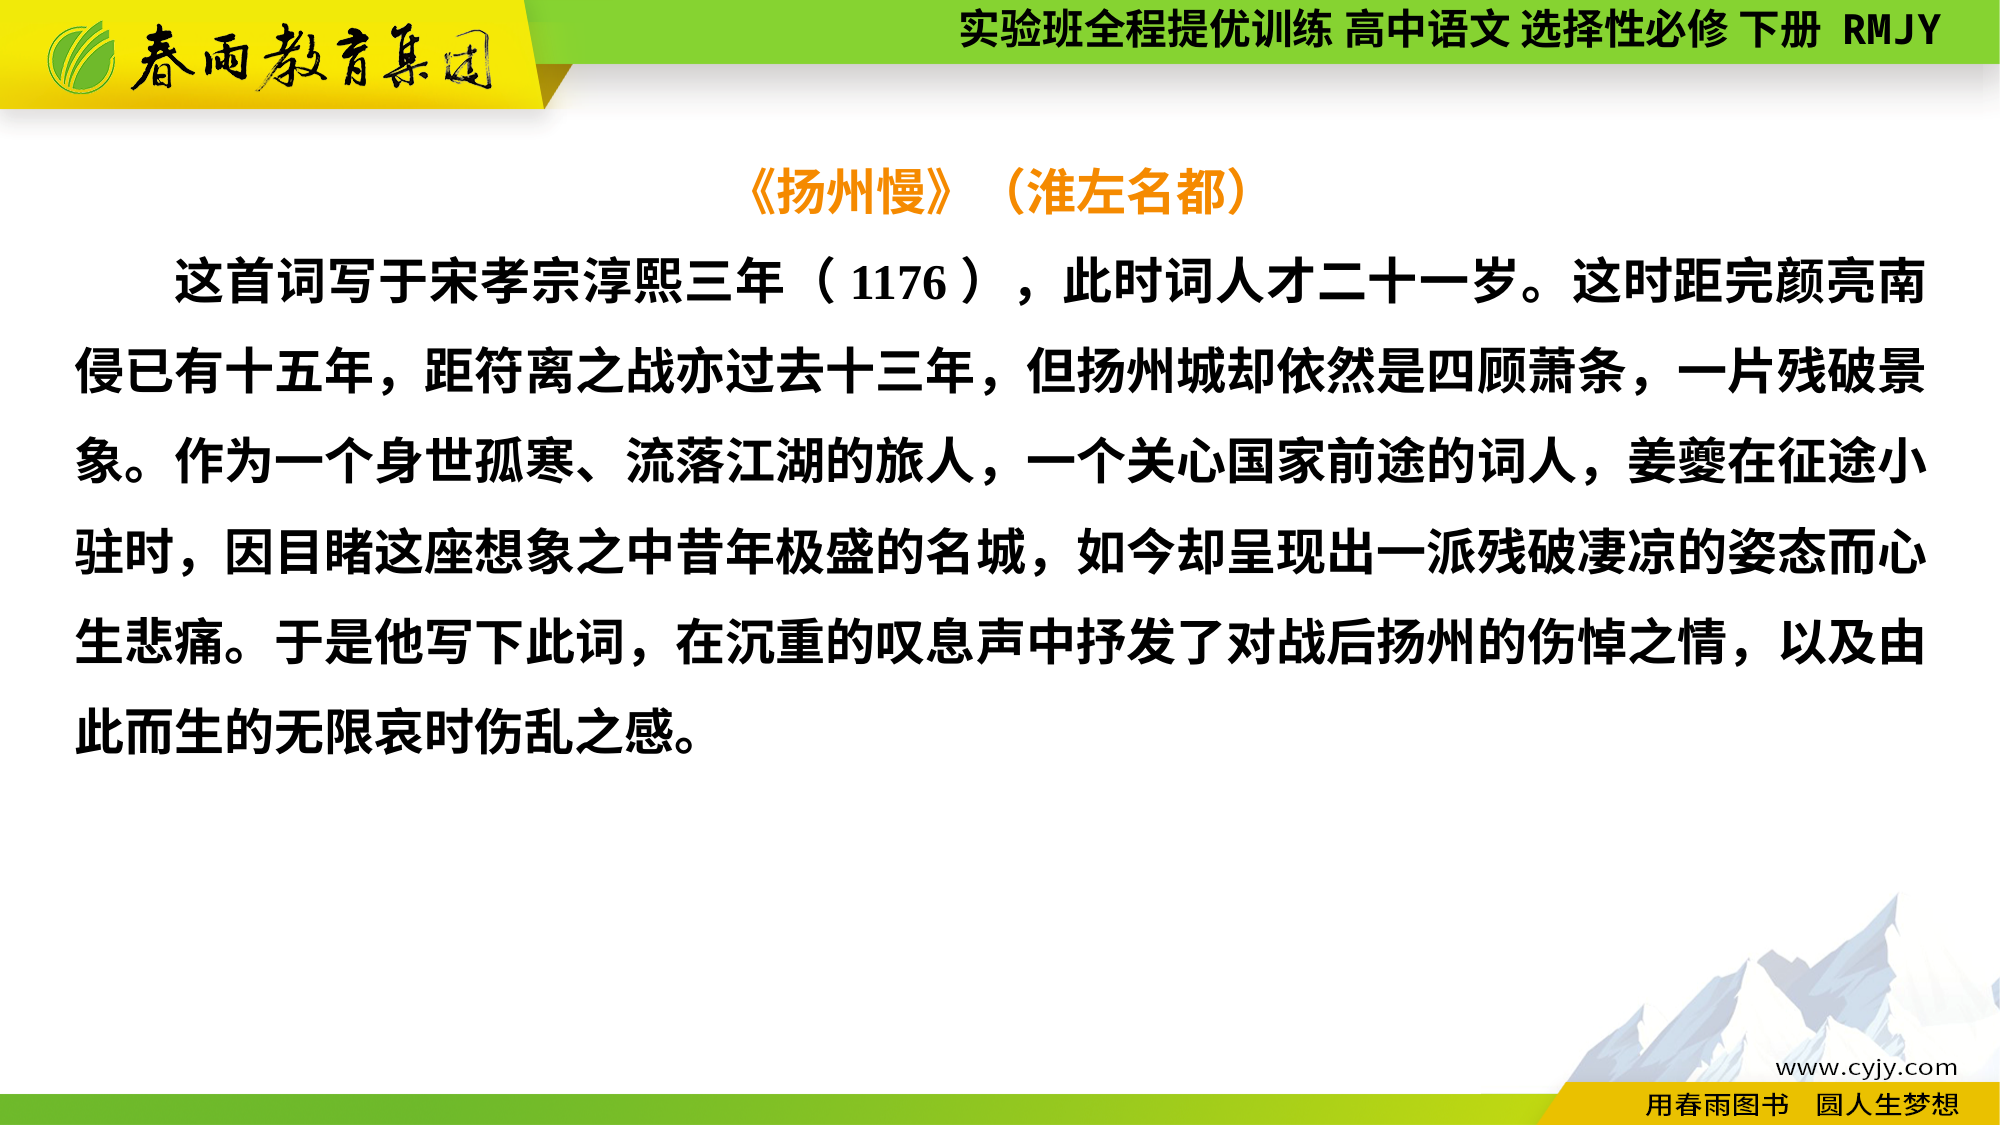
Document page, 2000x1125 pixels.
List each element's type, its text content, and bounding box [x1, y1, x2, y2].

picture [0, 0, 2000, 1125]
list 《扬州慢》（淮左名都） 这首词写于宋孝宗淳熙三年（1176），此时词人才二十一岁。这时距完颜亮南侵已有十五年，距符离之战亦过去十三年，但扬州城却依然是四顾萧条，一片残破景象。作为一个身世孤寒、流落江湖的旅人，一个关心国家前途的词人，姜夔在征途小驻时，因目睹这座想象之中昔年极盛的名城，如今却呈现出一派残破凄凉的姿态而心生悲痛。于是他写下此词，在沉重的叹息声中抒发了对战后扬州的伤悼之情，以及由此而生的无限哀时伤乱之感。 [59, 122, 1944, 763]
